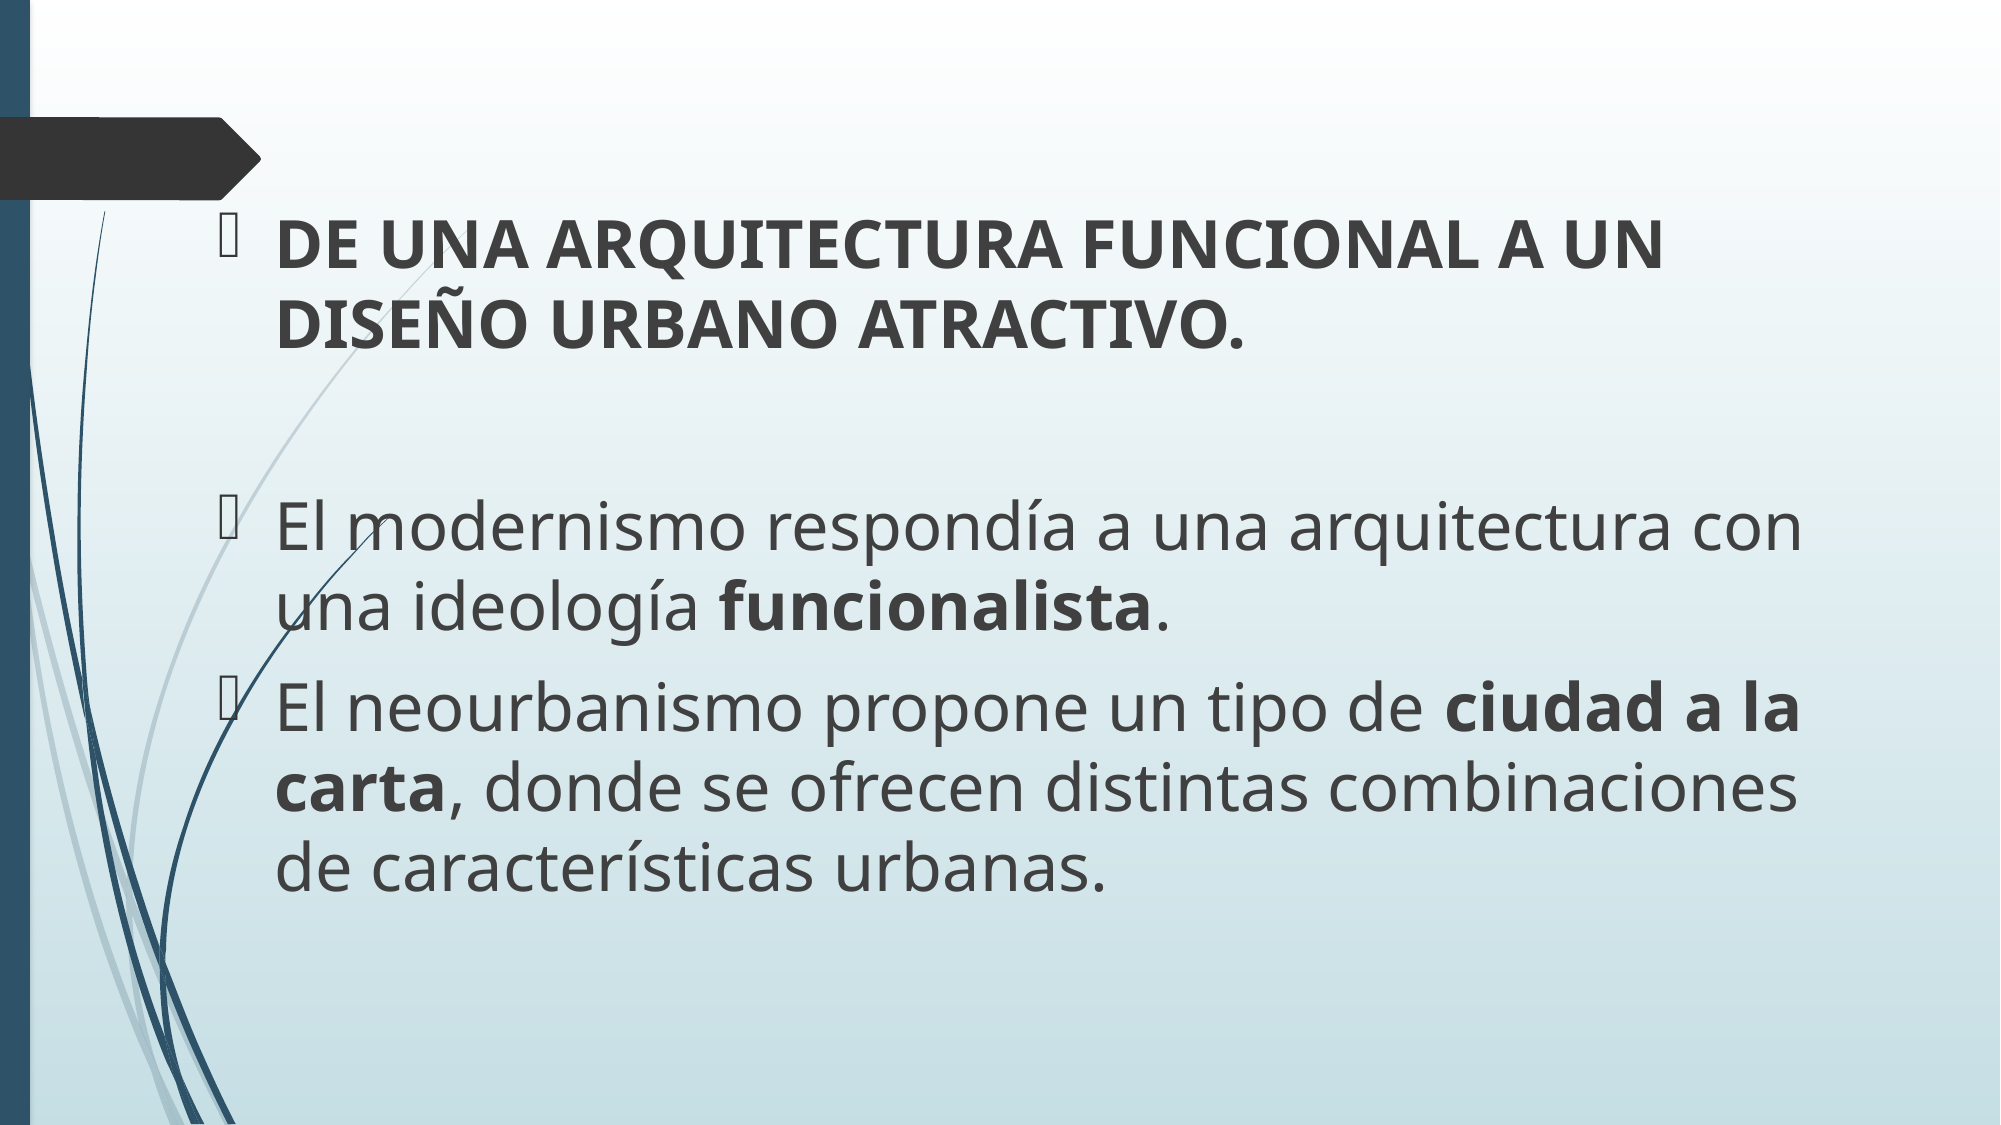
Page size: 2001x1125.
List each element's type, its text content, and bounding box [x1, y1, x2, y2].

list DE UNA ARQUITECTURA FUNCIONAL A UN DISEÑO URBANO ATRACTIVO. El modernismo respondía a una arquitectura con una ideología funcionalista. El neourbanismo propone un tipo de ciudad a la carta, donde se ofrecen distintas combinaciones de características urbanas. [202, 194, 1888, 1063]
